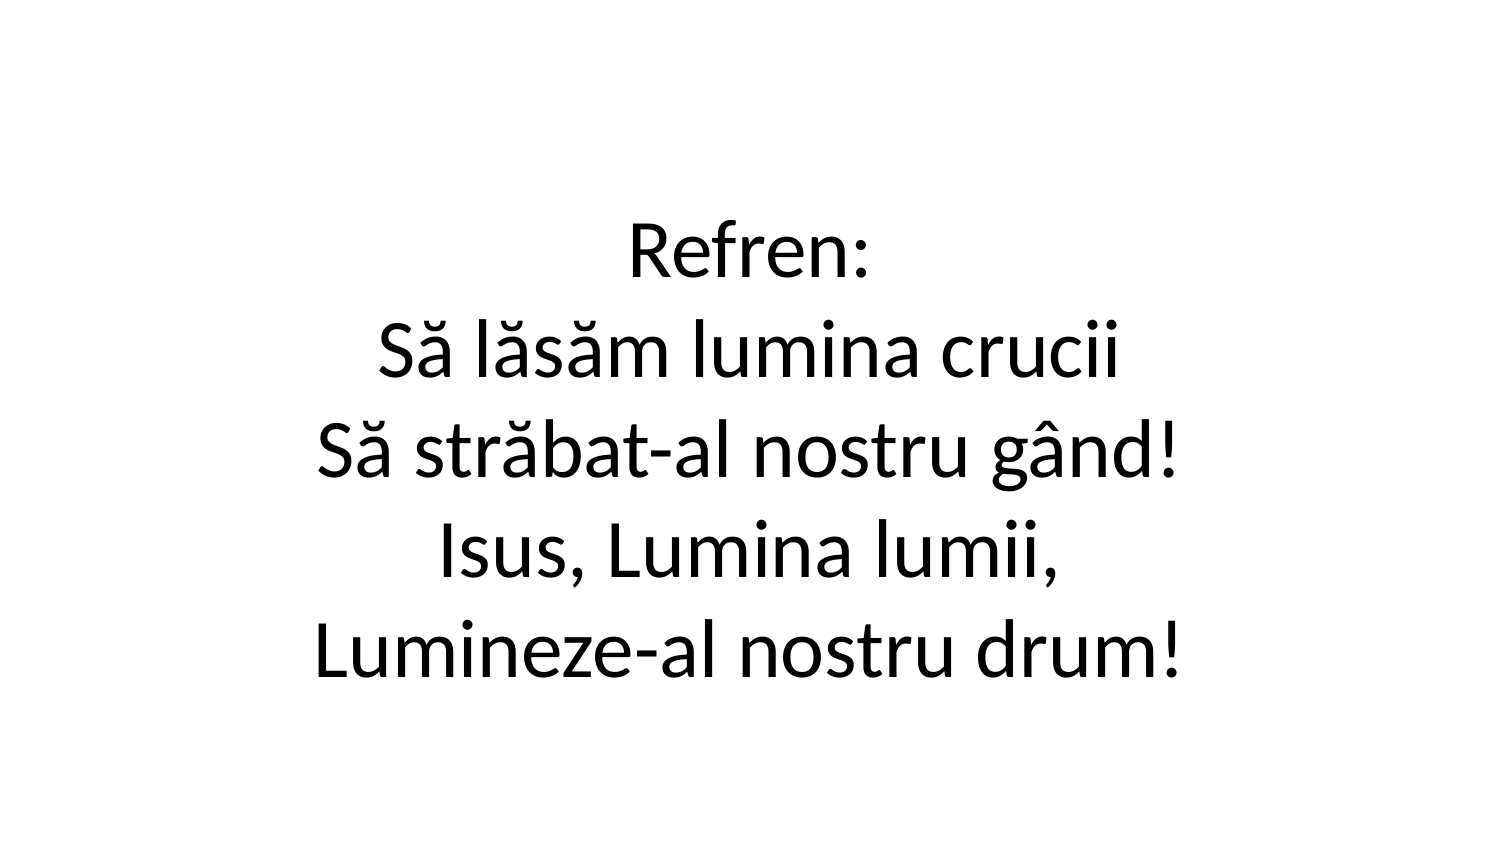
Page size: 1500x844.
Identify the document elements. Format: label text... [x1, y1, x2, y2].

text_box Refren: Să lăsăm lumina crucii Să străbat-al nostru gând! Isus, Lumina lumii, Lumineze-al nostru drum! [298, 142, 1202, 702]
